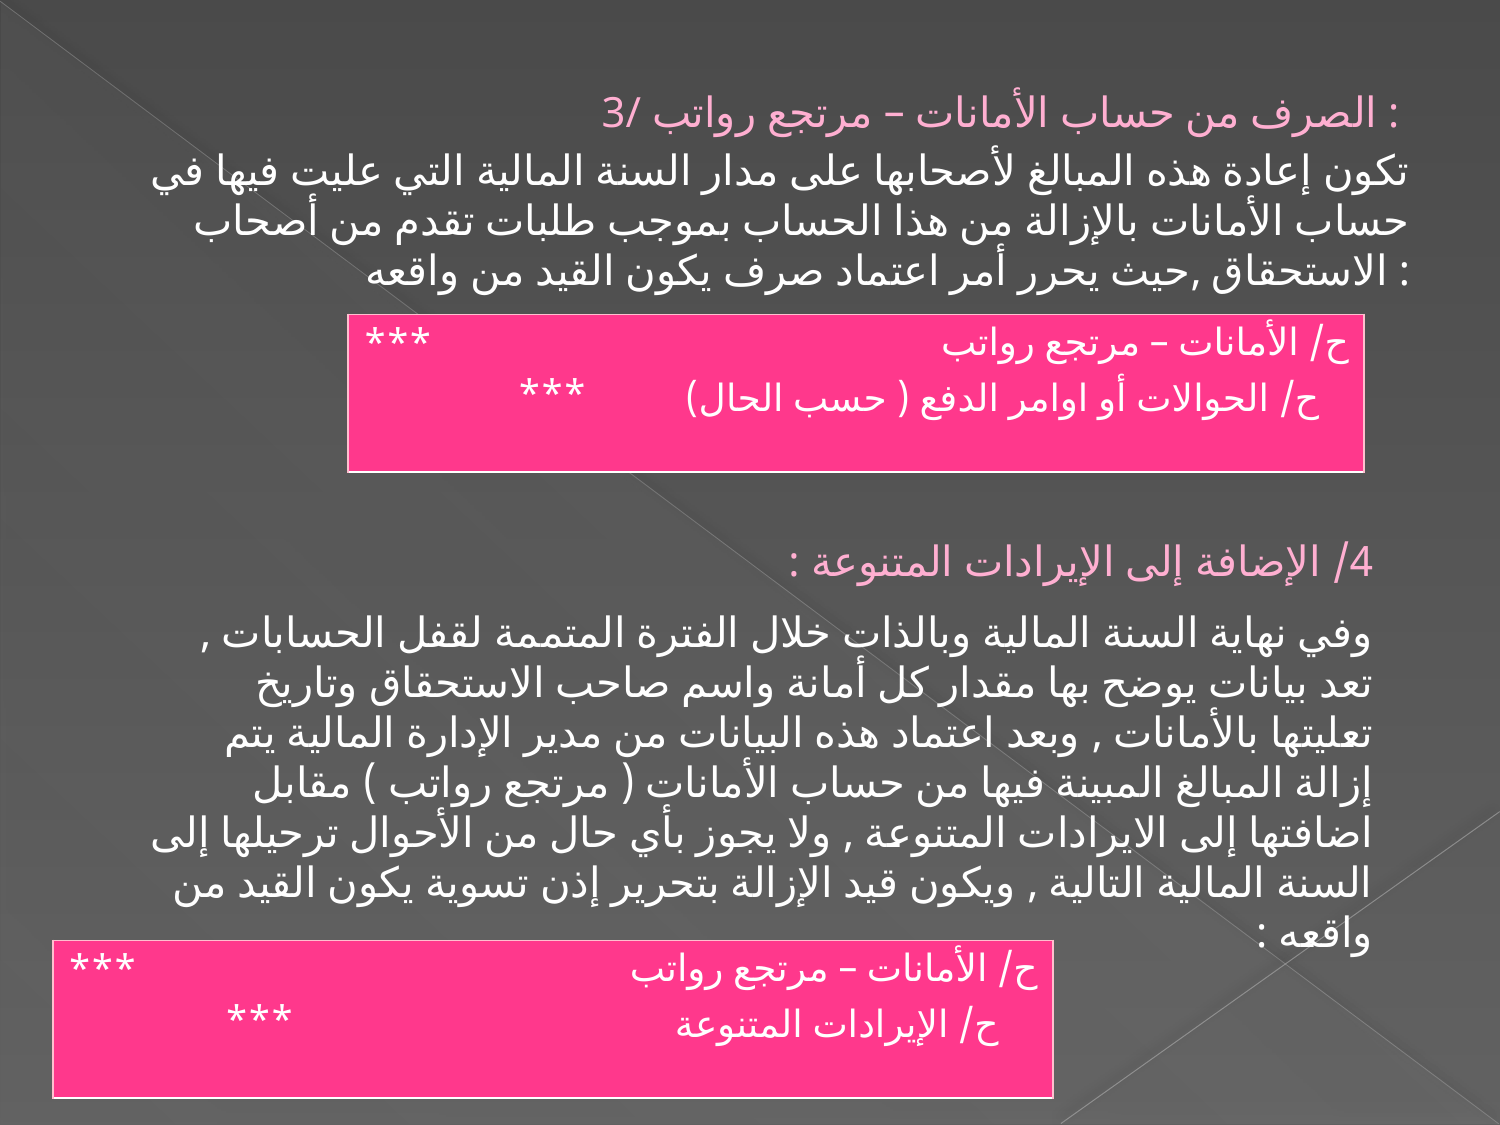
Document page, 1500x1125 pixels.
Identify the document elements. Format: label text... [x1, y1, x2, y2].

list 3/ الصرف من حساب الأمانات – مرتجع رواتب : تكون إعادة هذه المبالغ لأصحابها على مدار السنة المالية التي عليت فيها في حساب الأمانات بالإزالة من هذا الحساب بموجب طلبات تقدم من أصحاب الاستحقاق ,حيث يحرر أمر اعتماد صرف يكون القيد من واقعه : [75, 78, 1425, 1005]
table_header *** [349, 315, 503, 471]
table_header *** [210, 941, 381, 1097]
table_header ح/ الأمانات – مرتجع رواتب ح/ الإيرادات المتنوعة [381, 941, 1052, 1097]
table_header ح/ الأمانات – مرتجع رواتب ح/ الحوالات أو اوامر الدفع ( حسب الحال) [658, 315, 1363, 471]
table_header *** [54, 941, 210, 1097]
table_header *** [503, 315, 658, 471]
text_box 4/ الإضافة إلى الإيرادات المتنوعة : وفي نهاية السنة المالية وبالذات خلال الفترة المتممة لقفل الحسابات , تعد بيانات يوضح بها مقدار كل أمانة واسم صاحب الاستحقاق وتاريخ تعليتها بالأمانات , وبعد اعتماد هذه البيانات من مدير الإدارة المالية يتم إزالة المبالغ المبينة فيها من حساب الأمانات ( مرتجع رواتب ) مقابل اضافتها إلى الايرادات المتنوعة , ولا يجوز بأي حال من الأحوال ترحيلها إلى السنة المالية التالية , ويكون قيد الإزالة بتحرير إذن تسوية يكون القيد من واقعه : [135, 527, 1388, 963]
